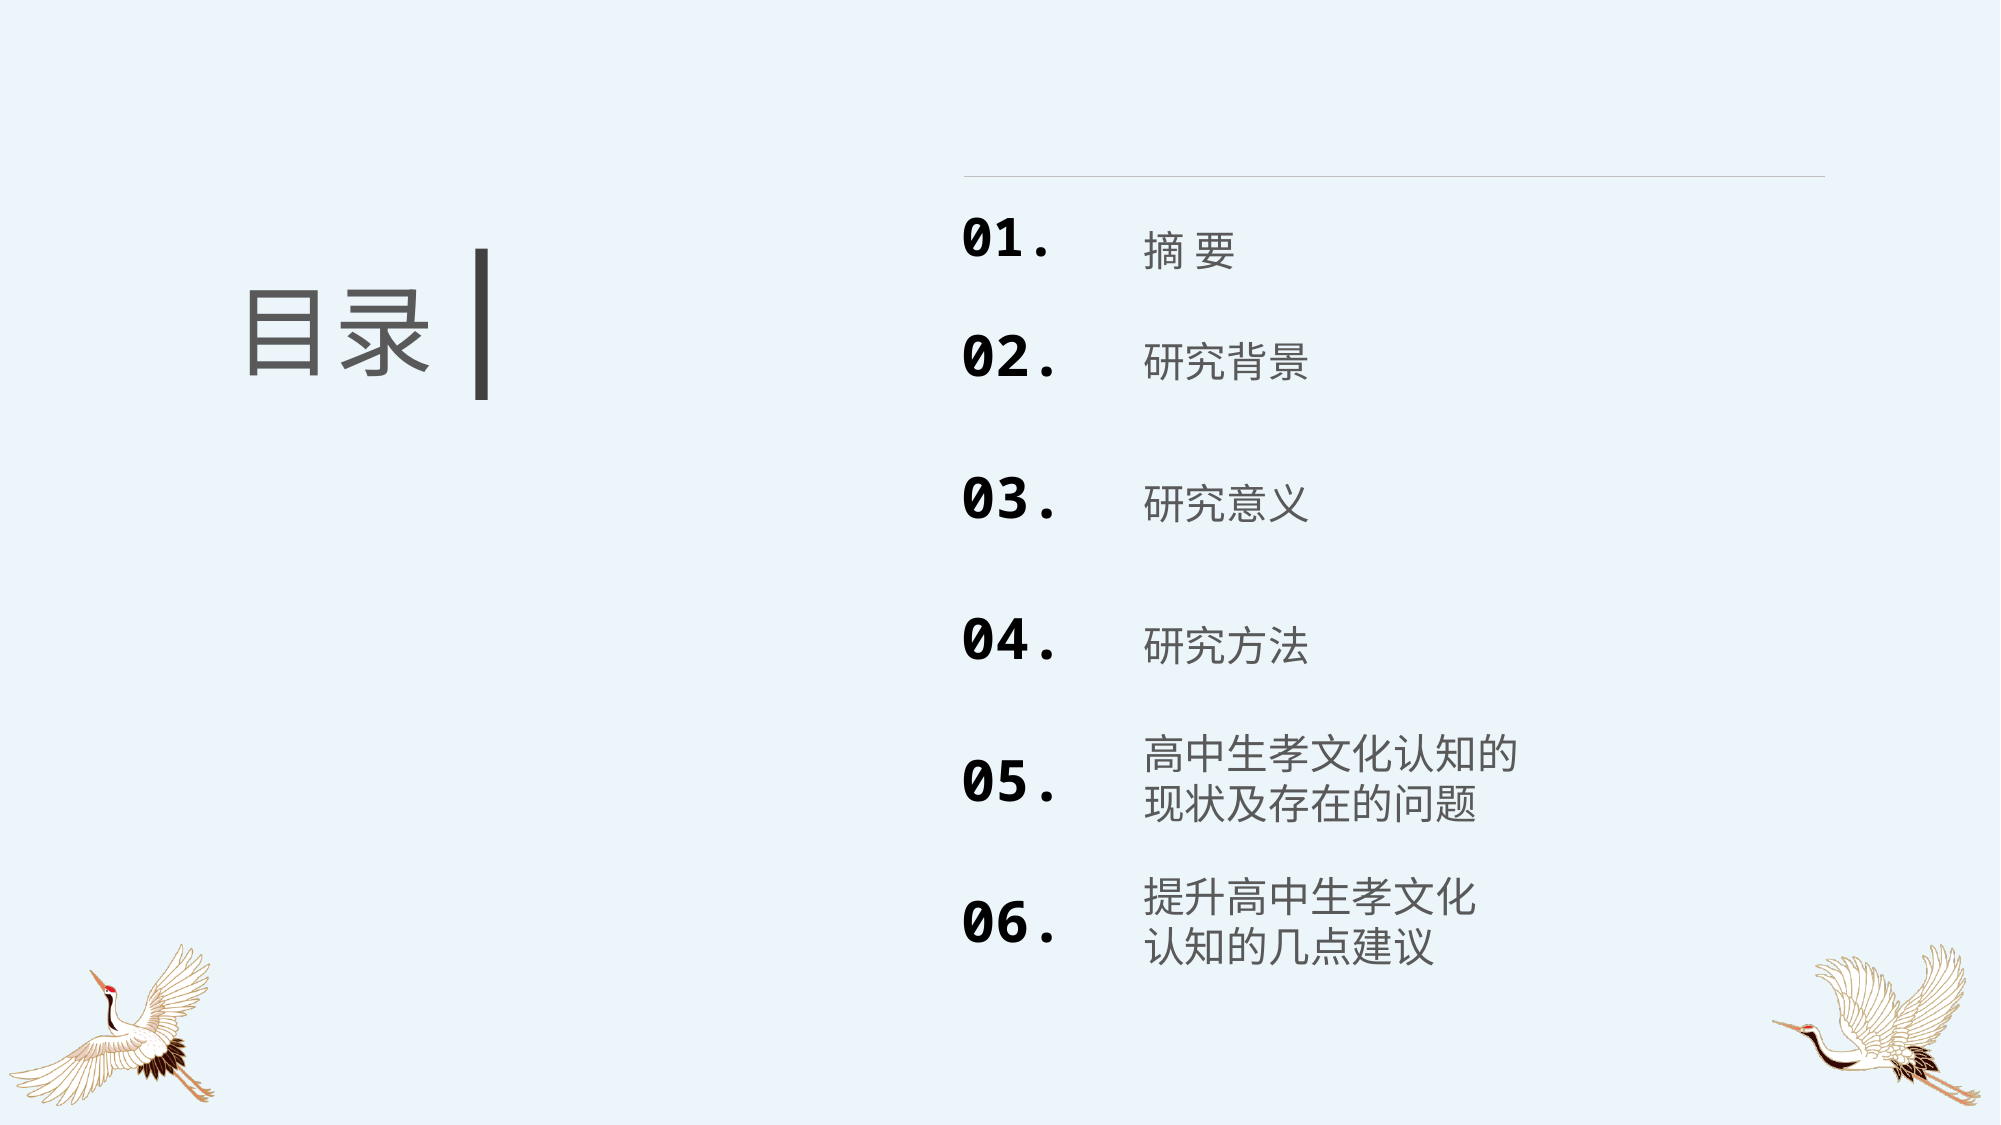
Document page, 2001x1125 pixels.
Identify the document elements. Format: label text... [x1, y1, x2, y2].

text_box 06. [946, 874, 1081, 981]
text_box [474, 248, 489, 401]
text_box 摘 要 [1128, 216, 1796, 282]
text_box 研究背景 [1128, 324, 1586, 398]
text_box 研究意义 [1128, 466, 1586, 540]
text_box 04. [946, 591, 1081, 698]
text_box 目录 [198, 261, 450, 388]
text_box 03. [946, 449, 1081, 556]
text_box 01. [946, 195, 1081, 302]
picture [1772, 944, 1981, 1106]
text_box 05. [946, 732, 1081, 839]
picture [9, 944, 215, 1106]
text_box 提升高中生孝文化认知的几点建议 [1128, 861, 1526, 981]
text_box 02. [946, 308, 1081, 414]
text_box 研究方法 [1128, 608, 1586, 681]
text_box 高中生孝文化认知的 现状及存在的问题 [1128, 732, 1537, 823]
